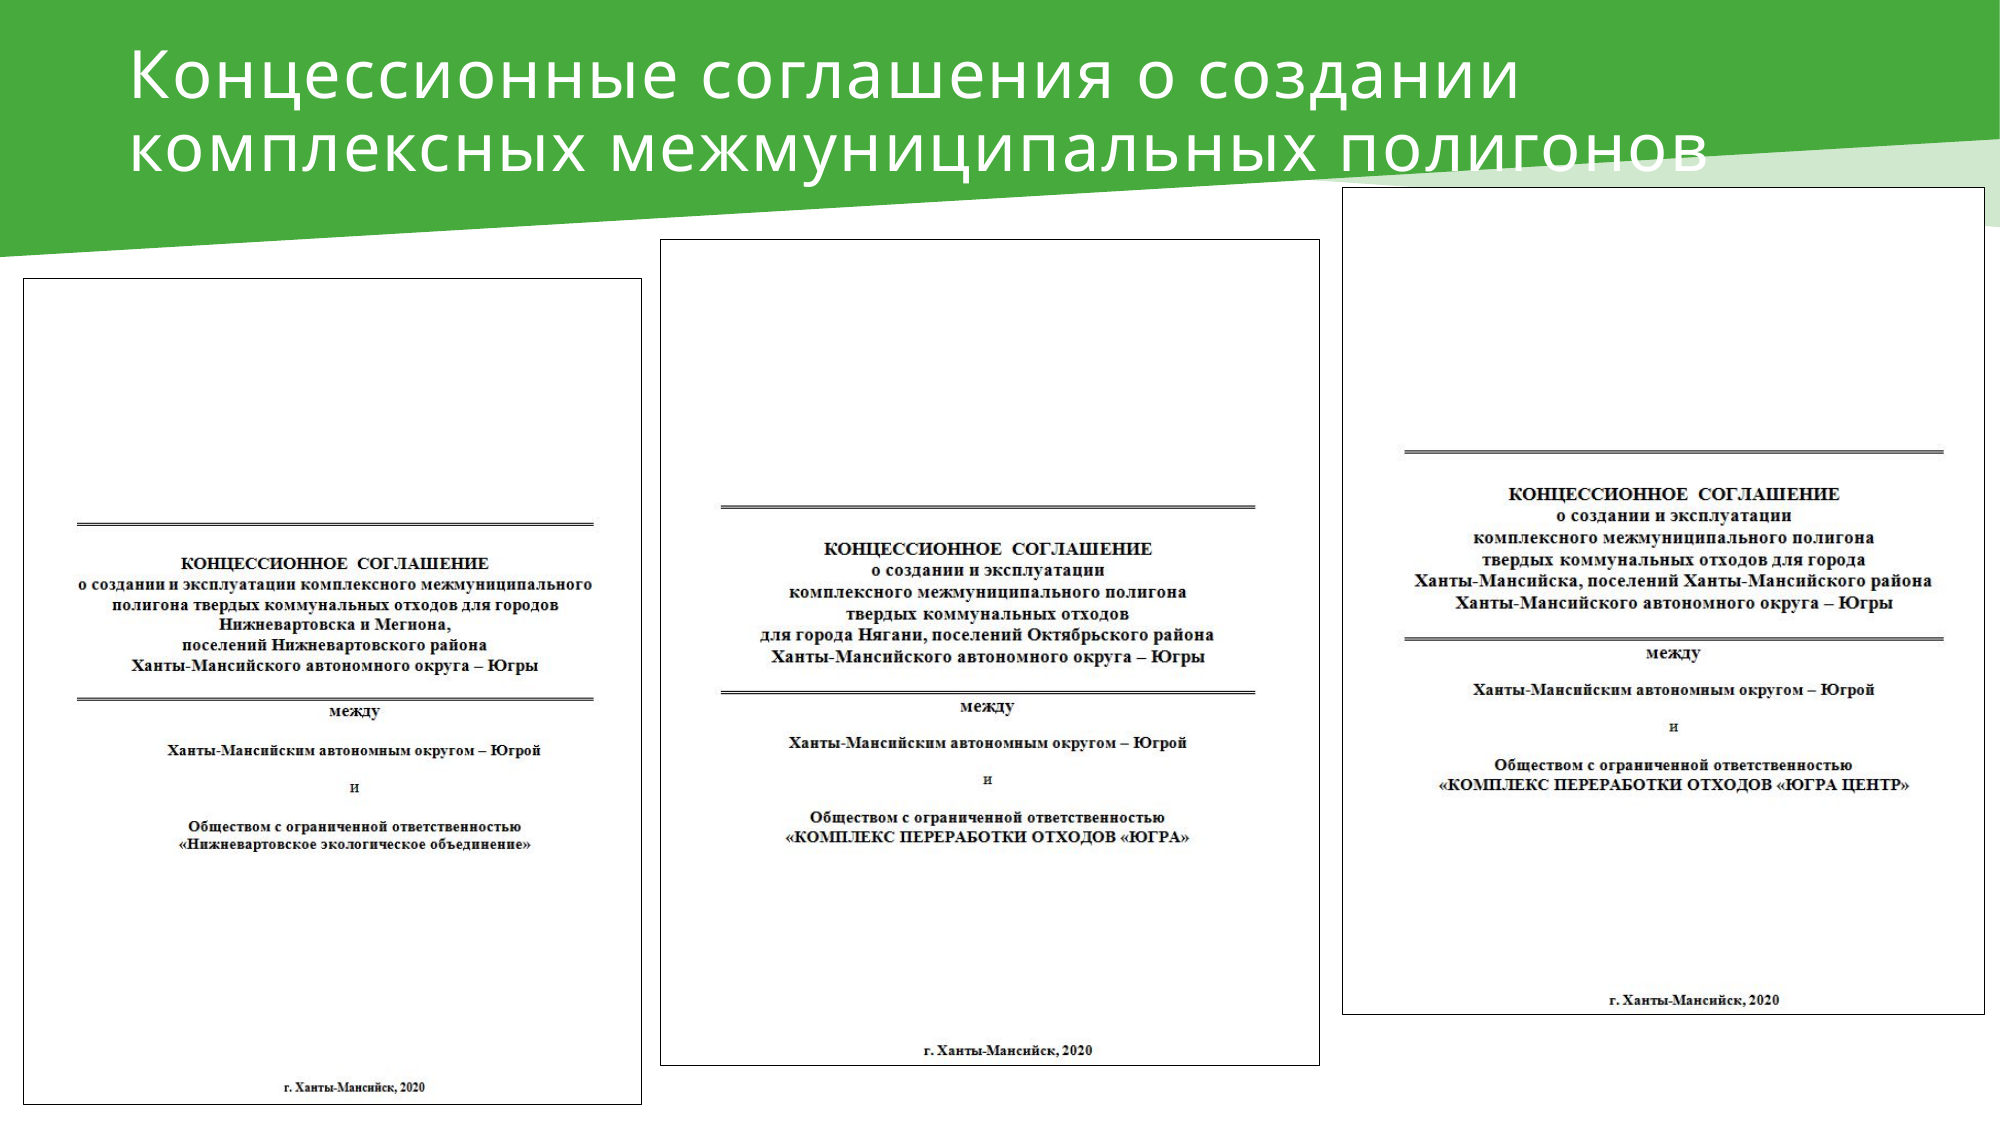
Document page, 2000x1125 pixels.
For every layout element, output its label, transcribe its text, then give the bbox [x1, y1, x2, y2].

text_box [0, 0, 2000, 260]
text_box Концессионные соглашения о создании комплексных межмуниципальных полигонов [114, 40, 2000, 187]
picture [660, 239, 1319, 1066]
text_box [1985, 187, 2000, 230]
picture [23, 278, 641, 1105]
picture [1341, 187, 1985, 1014]
